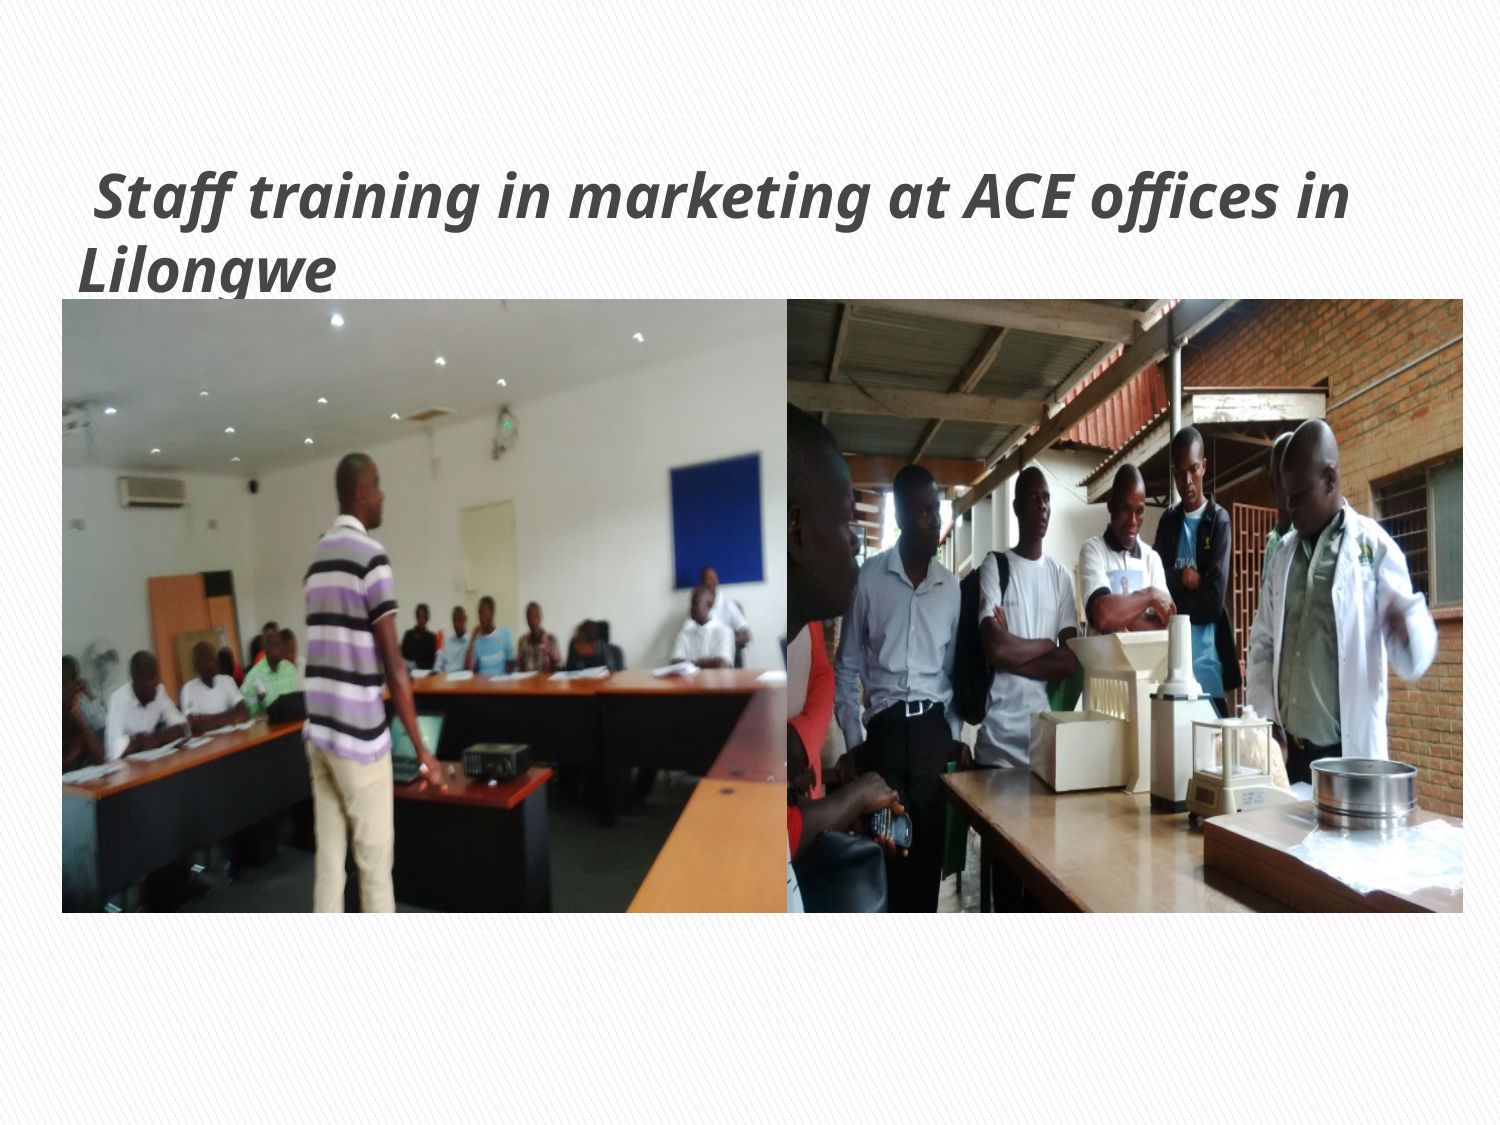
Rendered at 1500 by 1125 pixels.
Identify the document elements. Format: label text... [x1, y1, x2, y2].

title Staff training in marketing at ACE offices in Lilongwe [62, 149, 1463, 299]
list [787, 299, 1463, 913]
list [62, 299, 787, 913]
